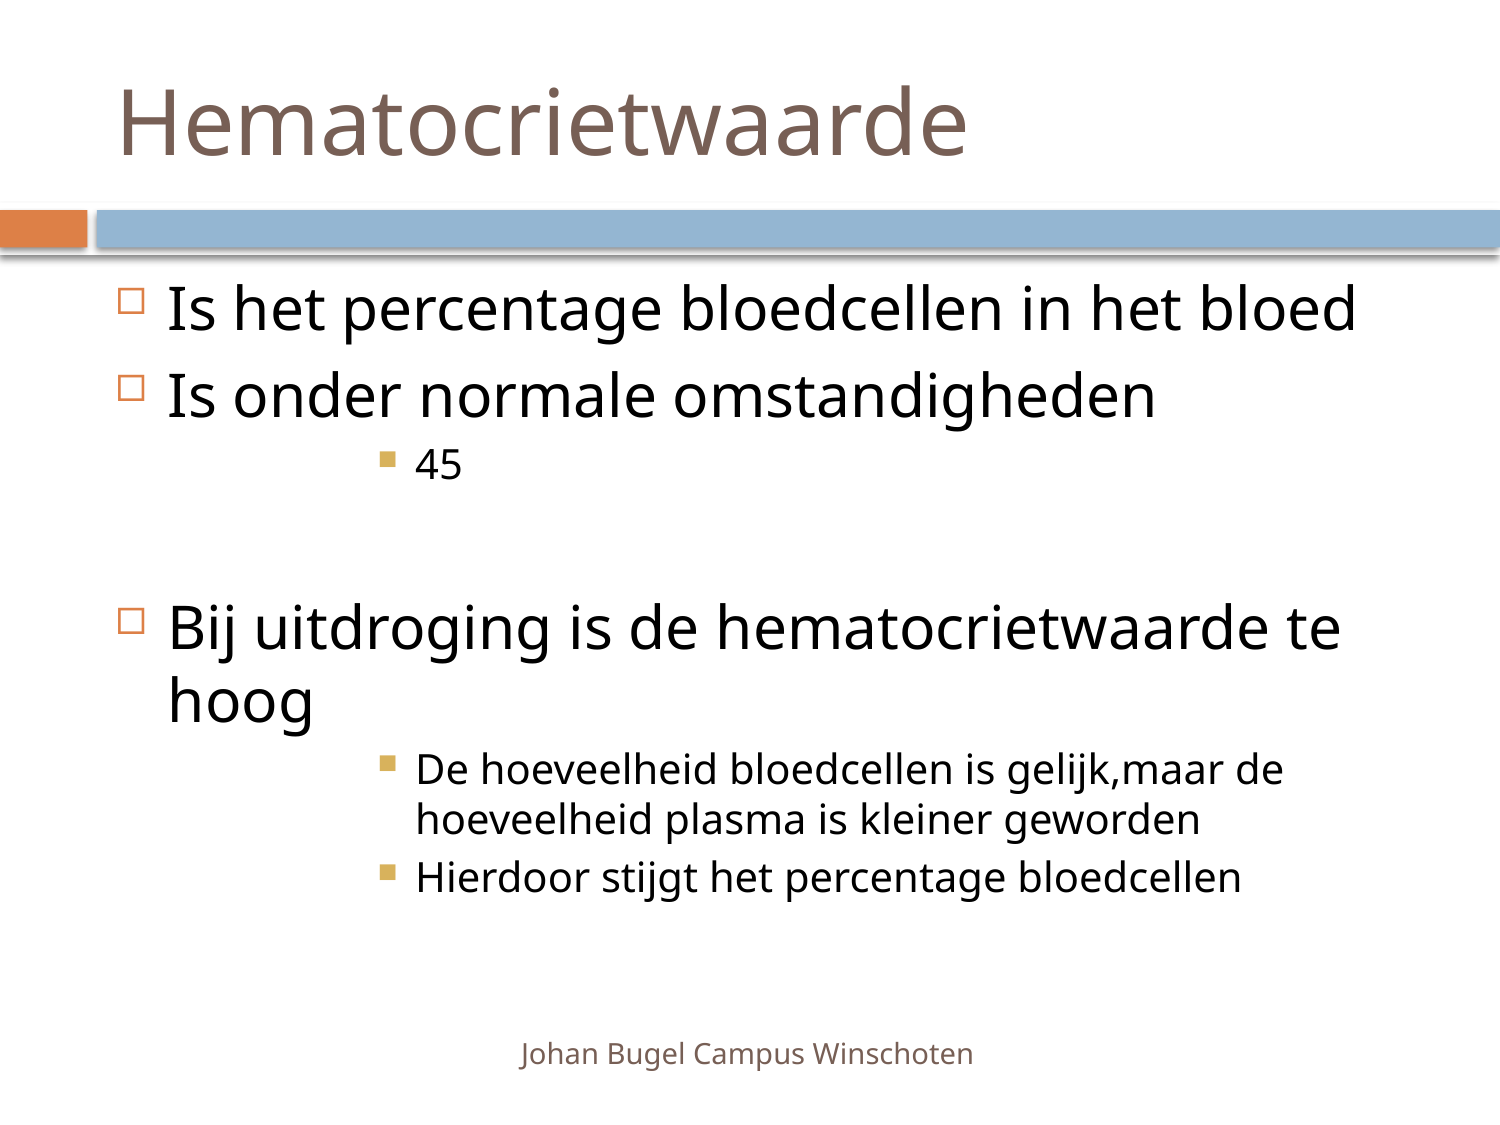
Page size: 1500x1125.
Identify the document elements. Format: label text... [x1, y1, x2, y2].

title Hematocrietwaarde [100, 37, 1438, 200]
list Is het percentage bloedcellen in het bloed Is onder normale omstandigheden 45 Bij uitdroging is de hematocrietwaarde te hoog De hoeveelheid bloedcellen is gelijk,maar de hoeveelheid plasma is kleiner geworden Hierdoor stijgt het percentage bloedcellen [100, 262, 1438, 1000]
footer Johan Bugel Campus Winschoten [99, 1024, 990, 1085]
